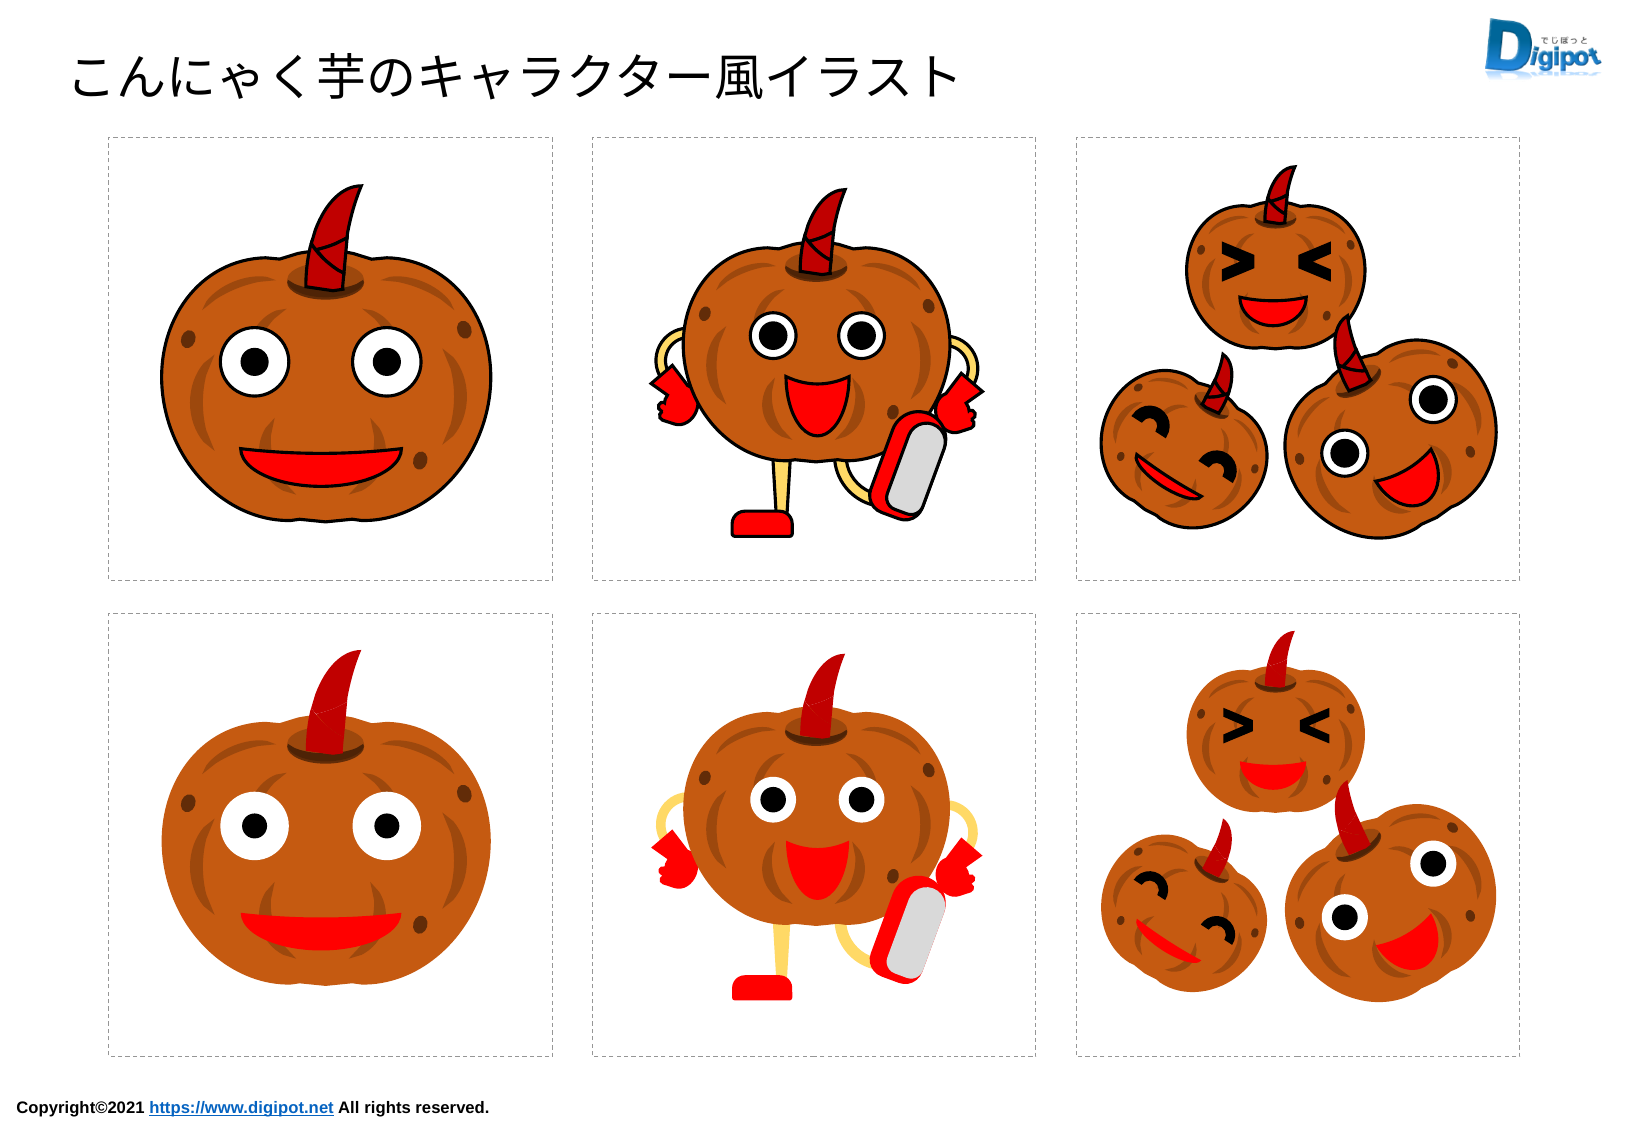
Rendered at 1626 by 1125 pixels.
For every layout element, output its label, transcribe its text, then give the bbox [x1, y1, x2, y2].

text_box こんにゃく芋のキャラクター風イラスト [51, 38, 979, 113]
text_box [1104, 630, 1490, 996]
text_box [648, 189, 985, 537]
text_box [1104, 166, 1490, 532]
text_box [648, 653, 985, 1001]
picture [1485, 18, 1602, 82]
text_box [161, 649, 491, 986]
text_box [161, 185, 491, 522]
